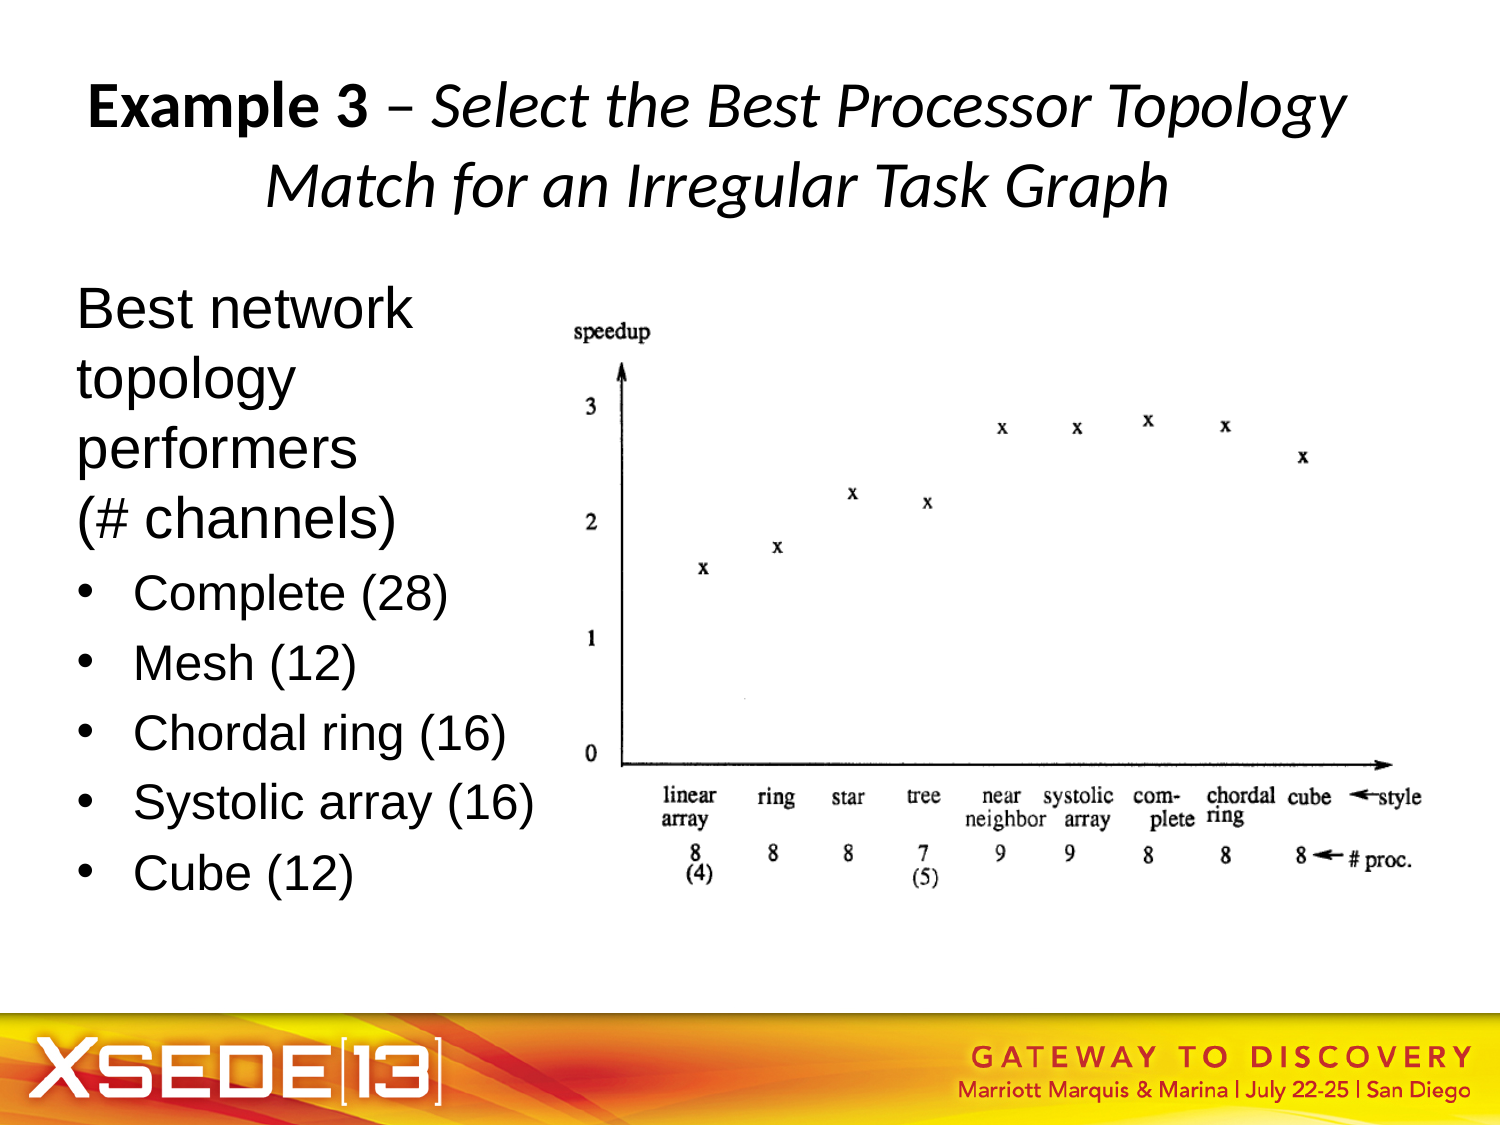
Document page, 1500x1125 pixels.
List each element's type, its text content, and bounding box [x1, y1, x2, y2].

text_box Best network topology performers (# channels) Complete (28) Mesh (12) Chordal ring (16) Systolic array (16) Cube (12) [61, 262, 566, 952]
picture [565, 316, 1433, 897]
text_box Example 3 – Select the Best Processor Topology Match for an Irregular Task Graph [61, 54, 1375, 279]
picture [0, 984, 1500, 1125]
